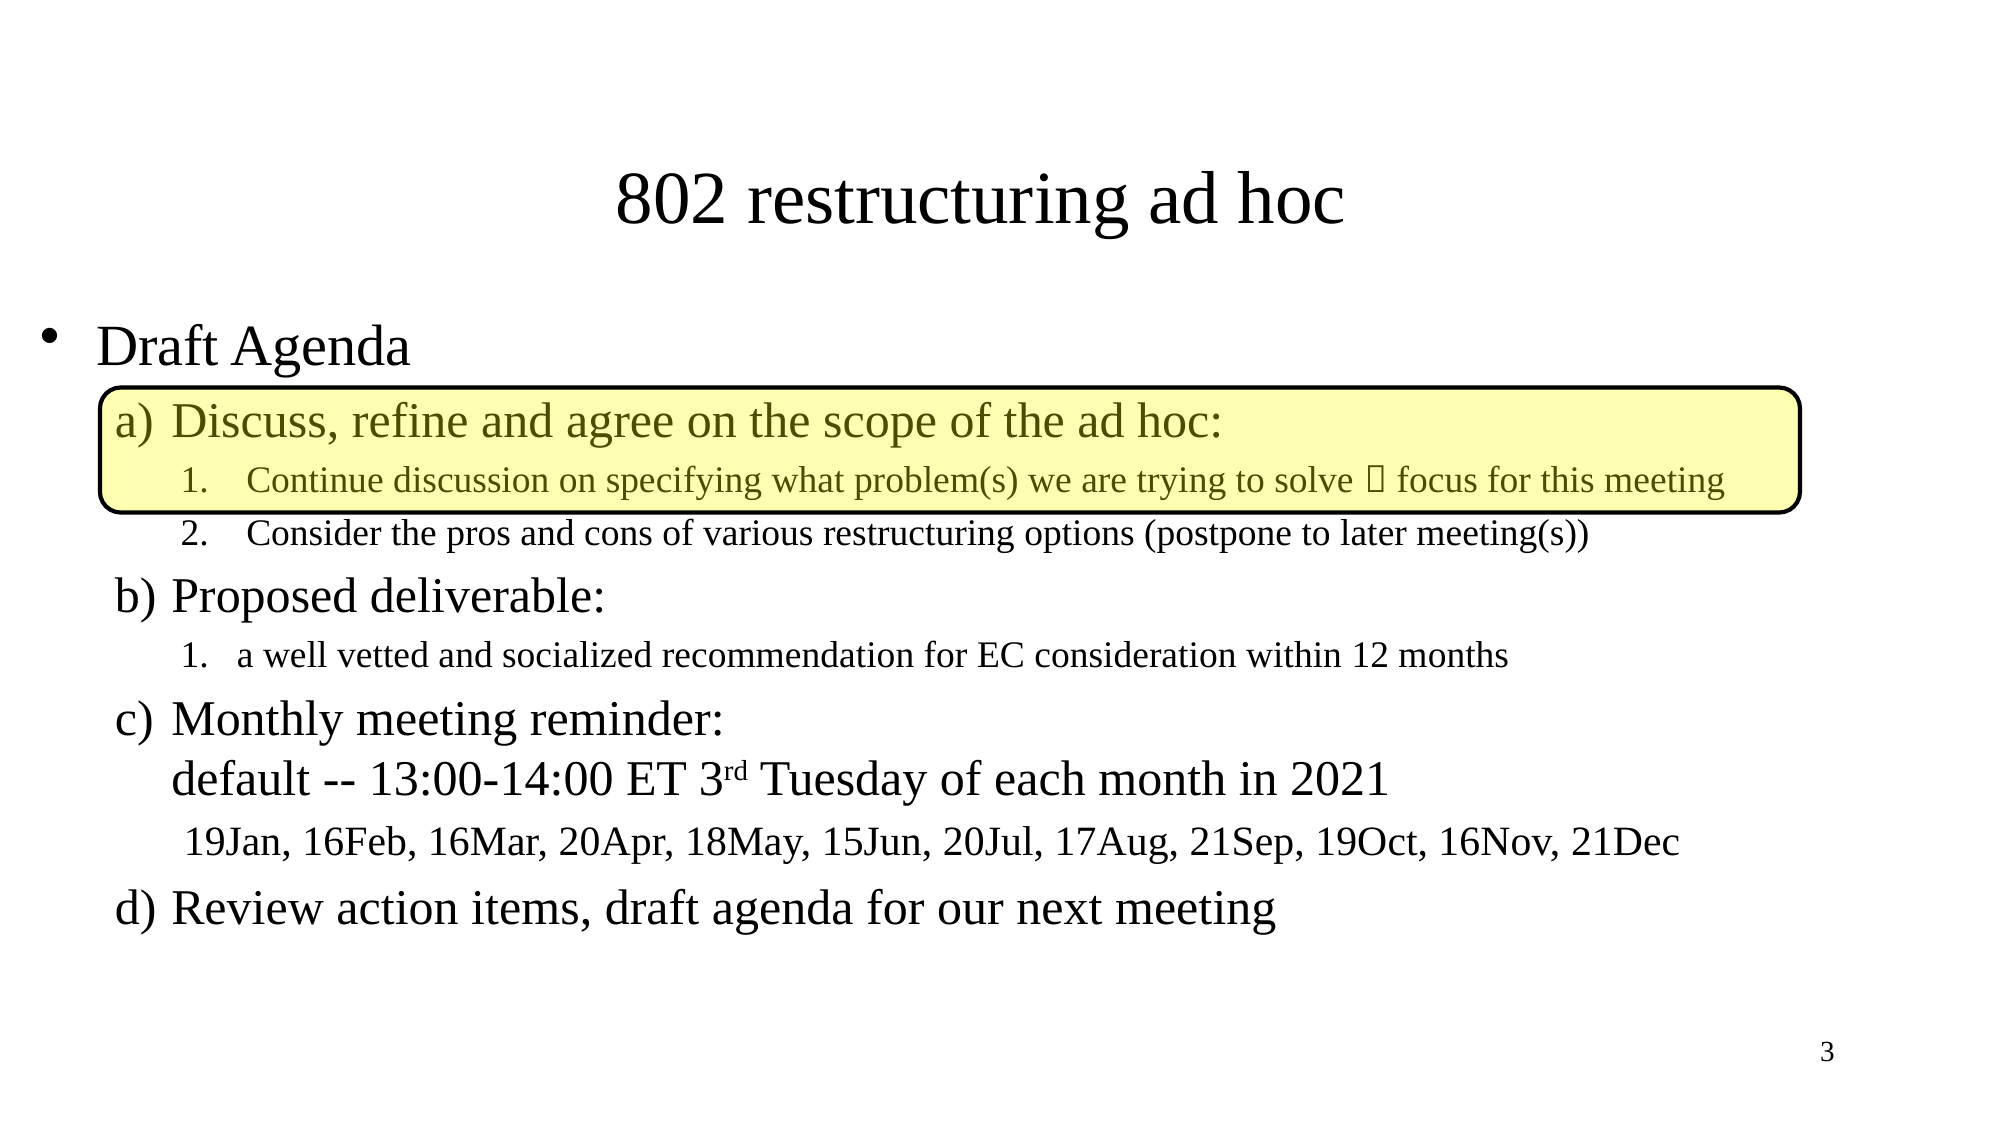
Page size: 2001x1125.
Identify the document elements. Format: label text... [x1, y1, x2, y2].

slide_number 3 [1433, 1024, 1851, 1101]
text_box [97, 385, 1803, 515]
title 802 restructuring ad hoc [62, 99, 1901, 288]
list Draft Agenda Discuss, refine and agree on the scope of the ad hoc: Continue discussion on specifying what problem(s) we are trying to solve  focus for this meeting Consider the pros and cons of various restructuring options (postpone to later meeting(s)) Proposed deliverable: a well vetted and socialized recommendation for EC consideration within 12 months Monthly meeting reminder: default -- 13:00-14:00 ET 3rd Tuesday of each month in 2021 19Jan, 16Feb, 16Mar, 20Apr, 18May, 15Jun, 20Jul, 17Aug, 21Sep, 19Oct, 16Nov, 21Dec Review action items, draft agenda for our next meeting [24, 299, 1888, 1063]
